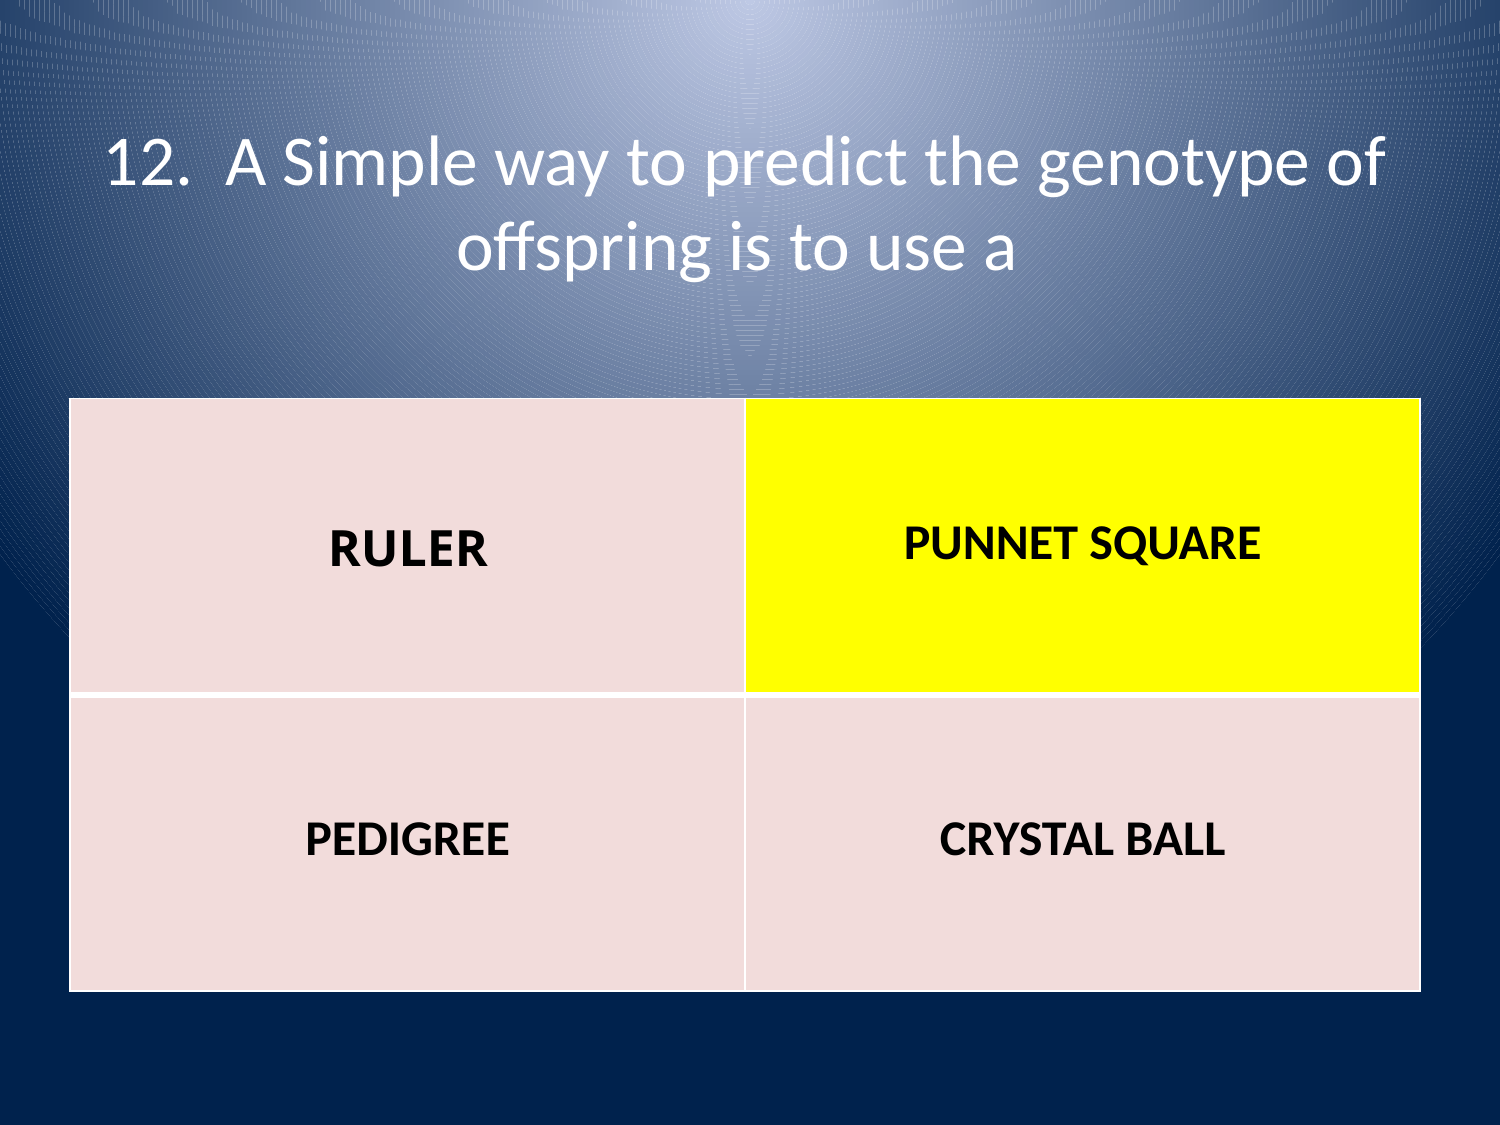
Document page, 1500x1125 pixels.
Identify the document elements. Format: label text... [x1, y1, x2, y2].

table_cell PEDIGREE [71, 698, 744, 990]
table_cell CRYSTAL BALL [746, 698, 1419, 990]
title 12. A Simple way to predict the genotype of offspring is to use a [70, 105, 1421, 293]
table_header RULER [71, 399, 744, 692]
table_header PUNNET SQUARE [746, 399, 1419, 692]
